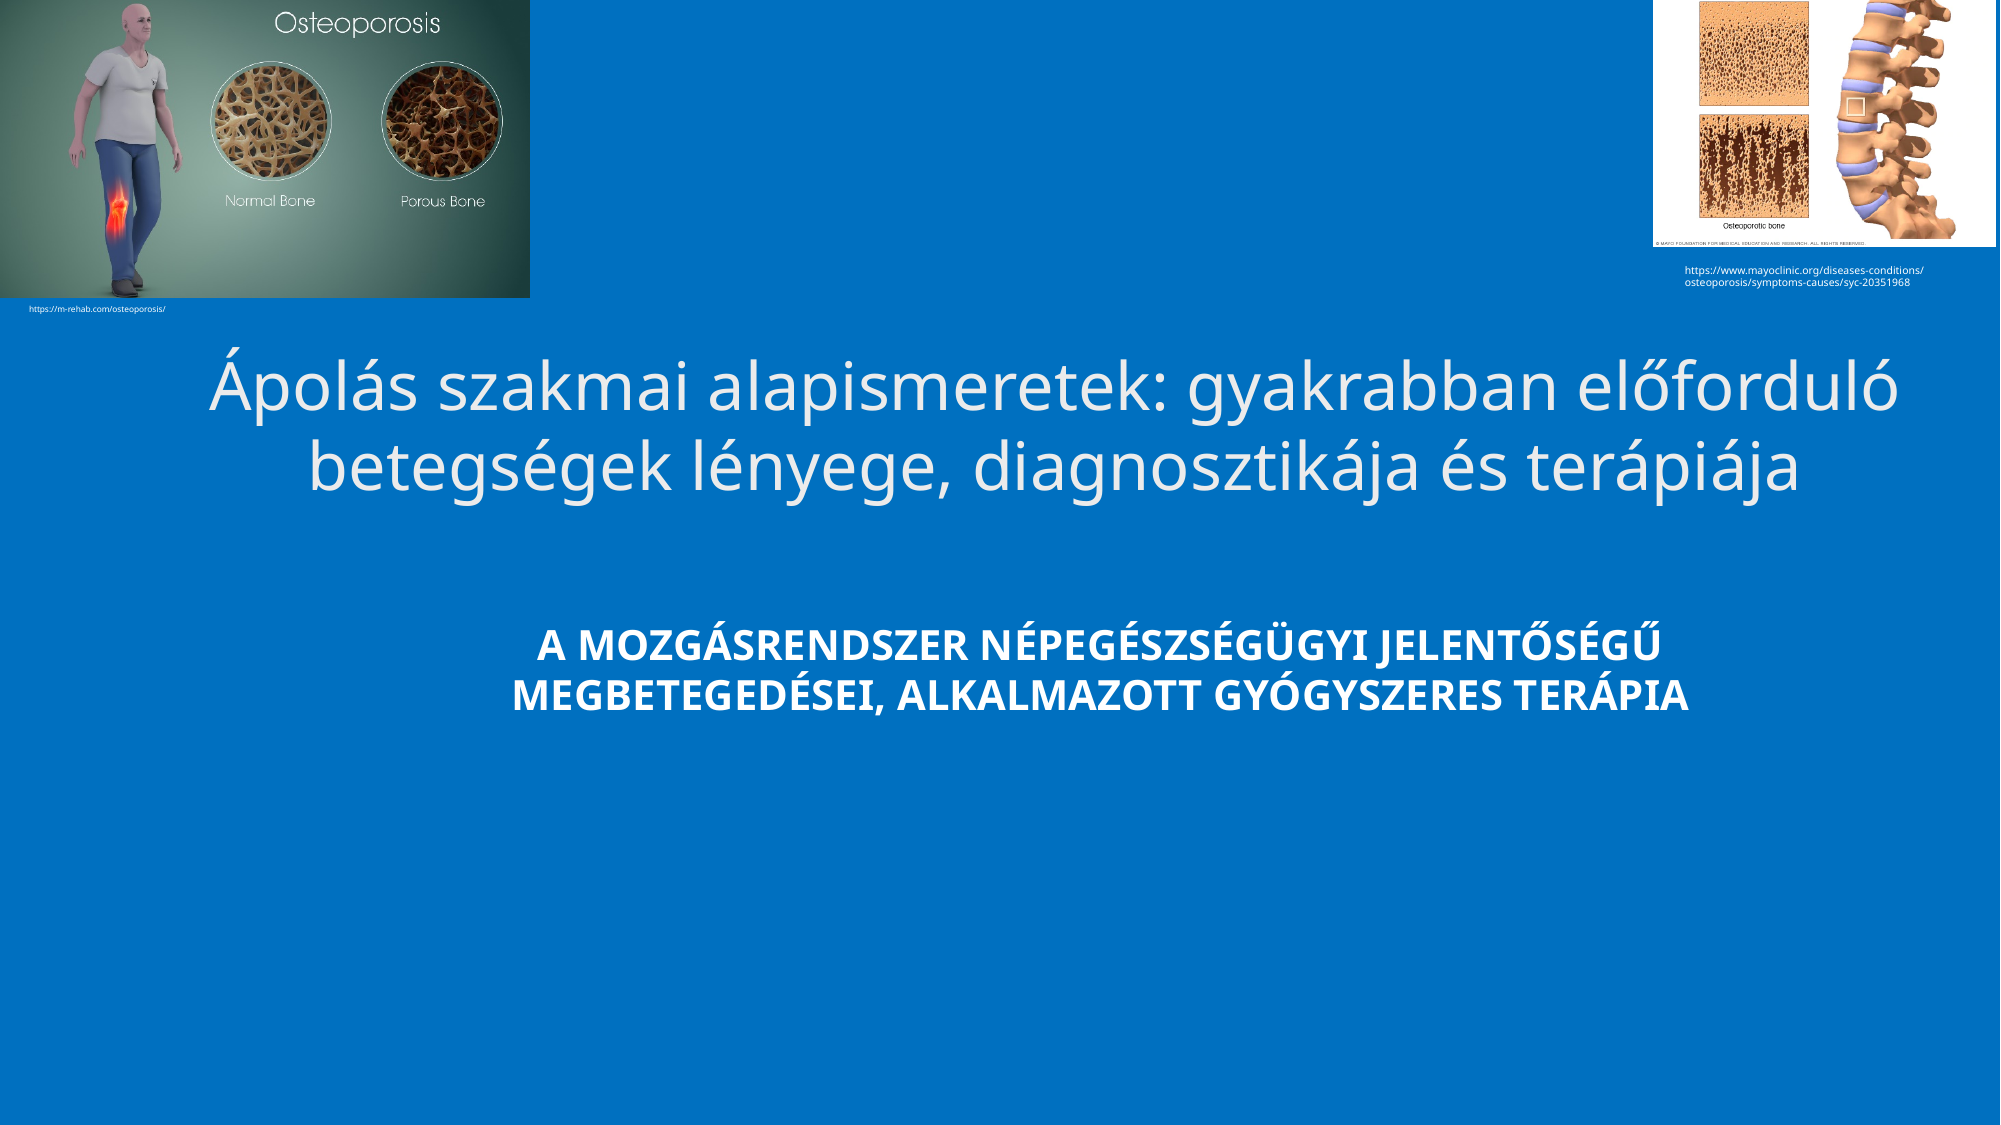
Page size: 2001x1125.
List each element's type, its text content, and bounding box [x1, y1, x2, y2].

text_box https://www.mayoclinic.org/diseases-conditions/osteoporosis/symptoms-causes/syc-20351968 [1669, 256, 2000, 297]
title Ápolás szakmai alapismeretek: gyakrabban előforduló betegségek lényege, diagnosztikája és terápiája [86, 297, 2000, 512]
text_box https://m-rehab.com/osteoporosis/ [14, 306, 181, 322]
subtitle A mozgásrendszer népegészségügyi jelentőségű megbetegedései, alkalmazott gyógyszeres terápia [376, 611, 1825, 753]
picture [0, 0, 530, 299]
picture [1652, 0, 1996, 248]
